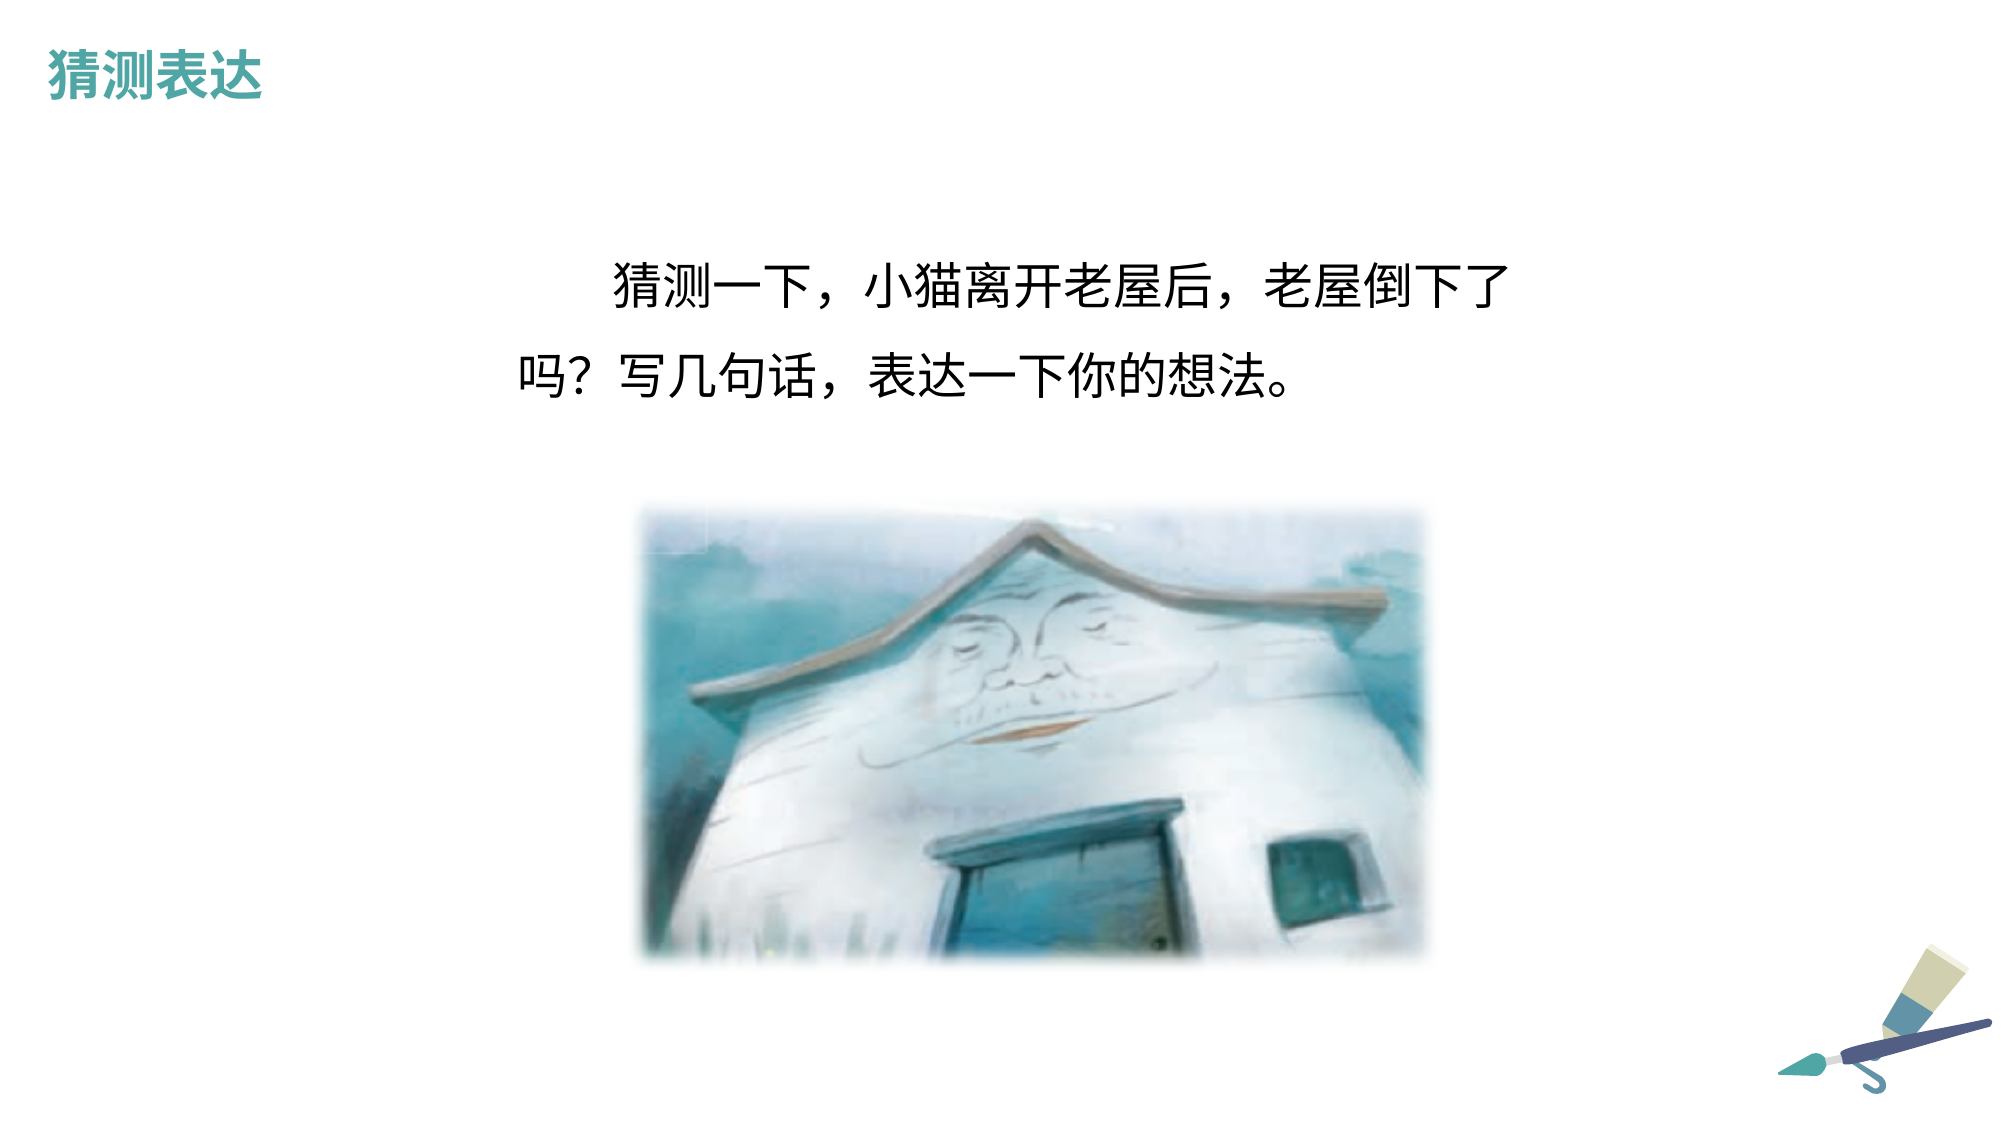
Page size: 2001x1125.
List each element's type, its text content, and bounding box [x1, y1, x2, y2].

text_box 猜测一下，小猫离开老屋后，老屋倒下了吗？写几句话，表达一下你的想法。 [502, 217, 1563, 413]
picture [626, 493, 1439, 973]
text_box 猜测表达 [32, 33, 347, 114]
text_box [1811, 945, 1974, 1125]
